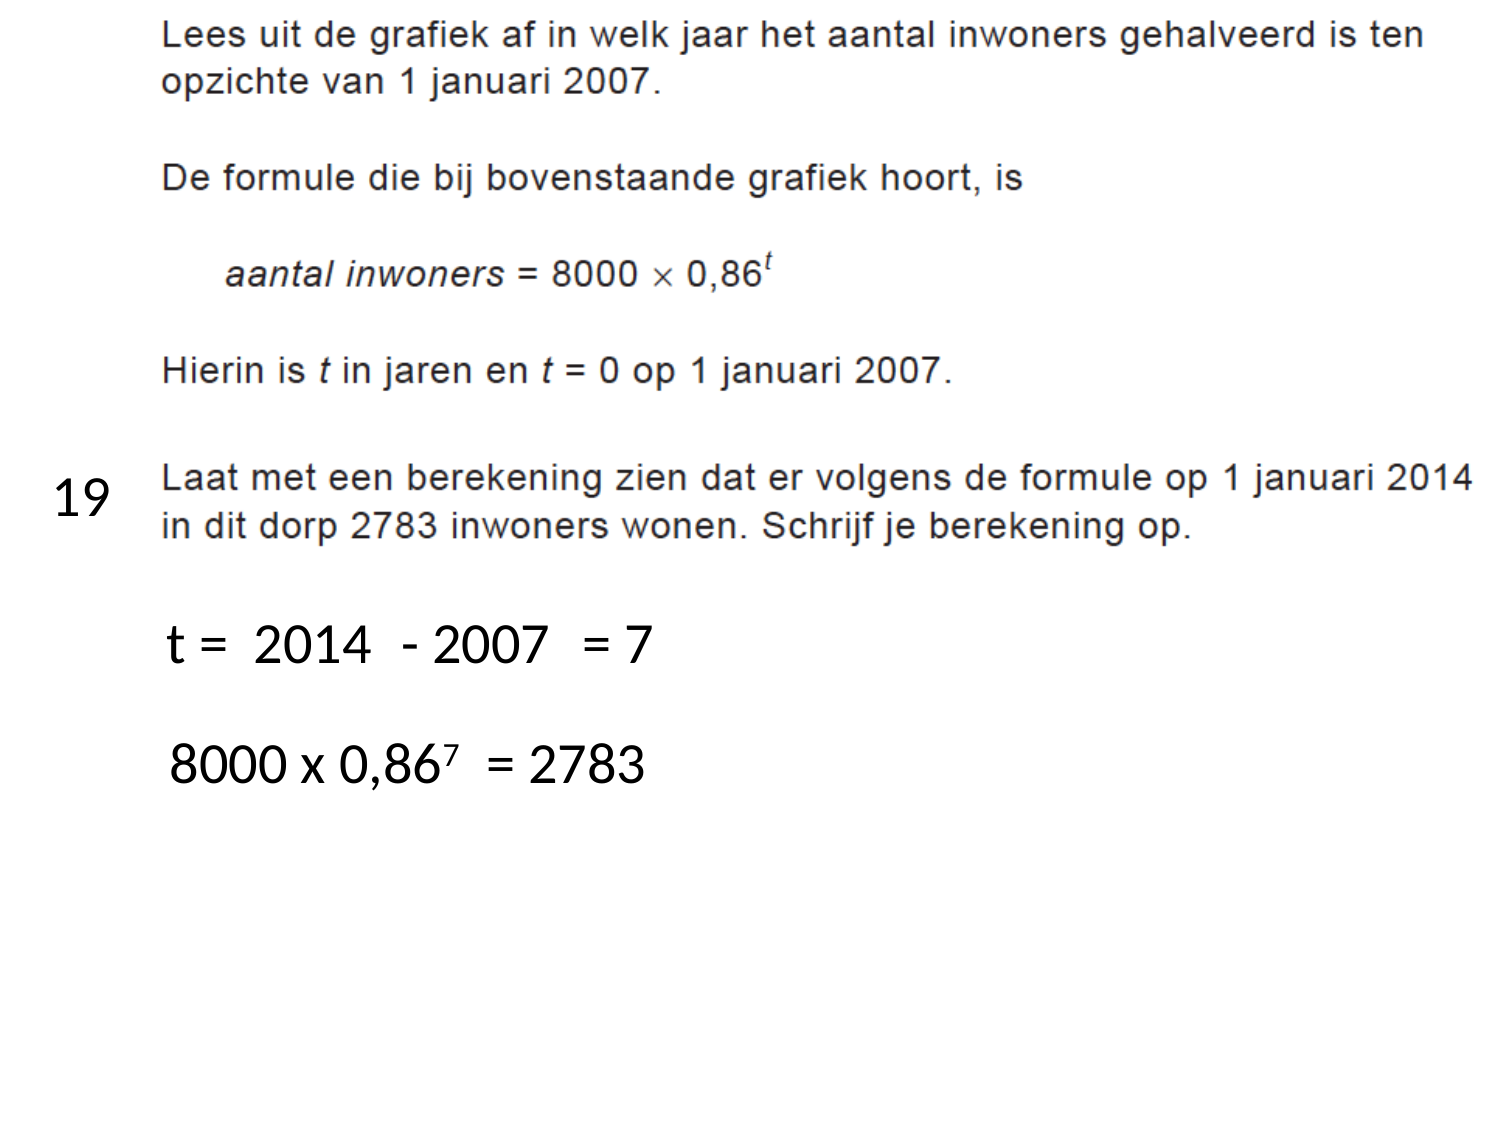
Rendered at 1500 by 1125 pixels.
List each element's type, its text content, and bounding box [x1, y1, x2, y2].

text_box 19 [36, 450, 126, 536]
text_box 2014 [239, 597, 386, 683]
picture [151, 436, 1500, 565]
text_box = 7 [567, 597, 669, 683]
text_box - 2007 [386, 597, 566, 683]
picture [151, 0, 1500, 415]
text_box 8000 x 0,867 [154, 718, 471, 803]
text_box t = [152, 597, 239, 683]
text_box = 2783 [471, 718, 662, 803]
